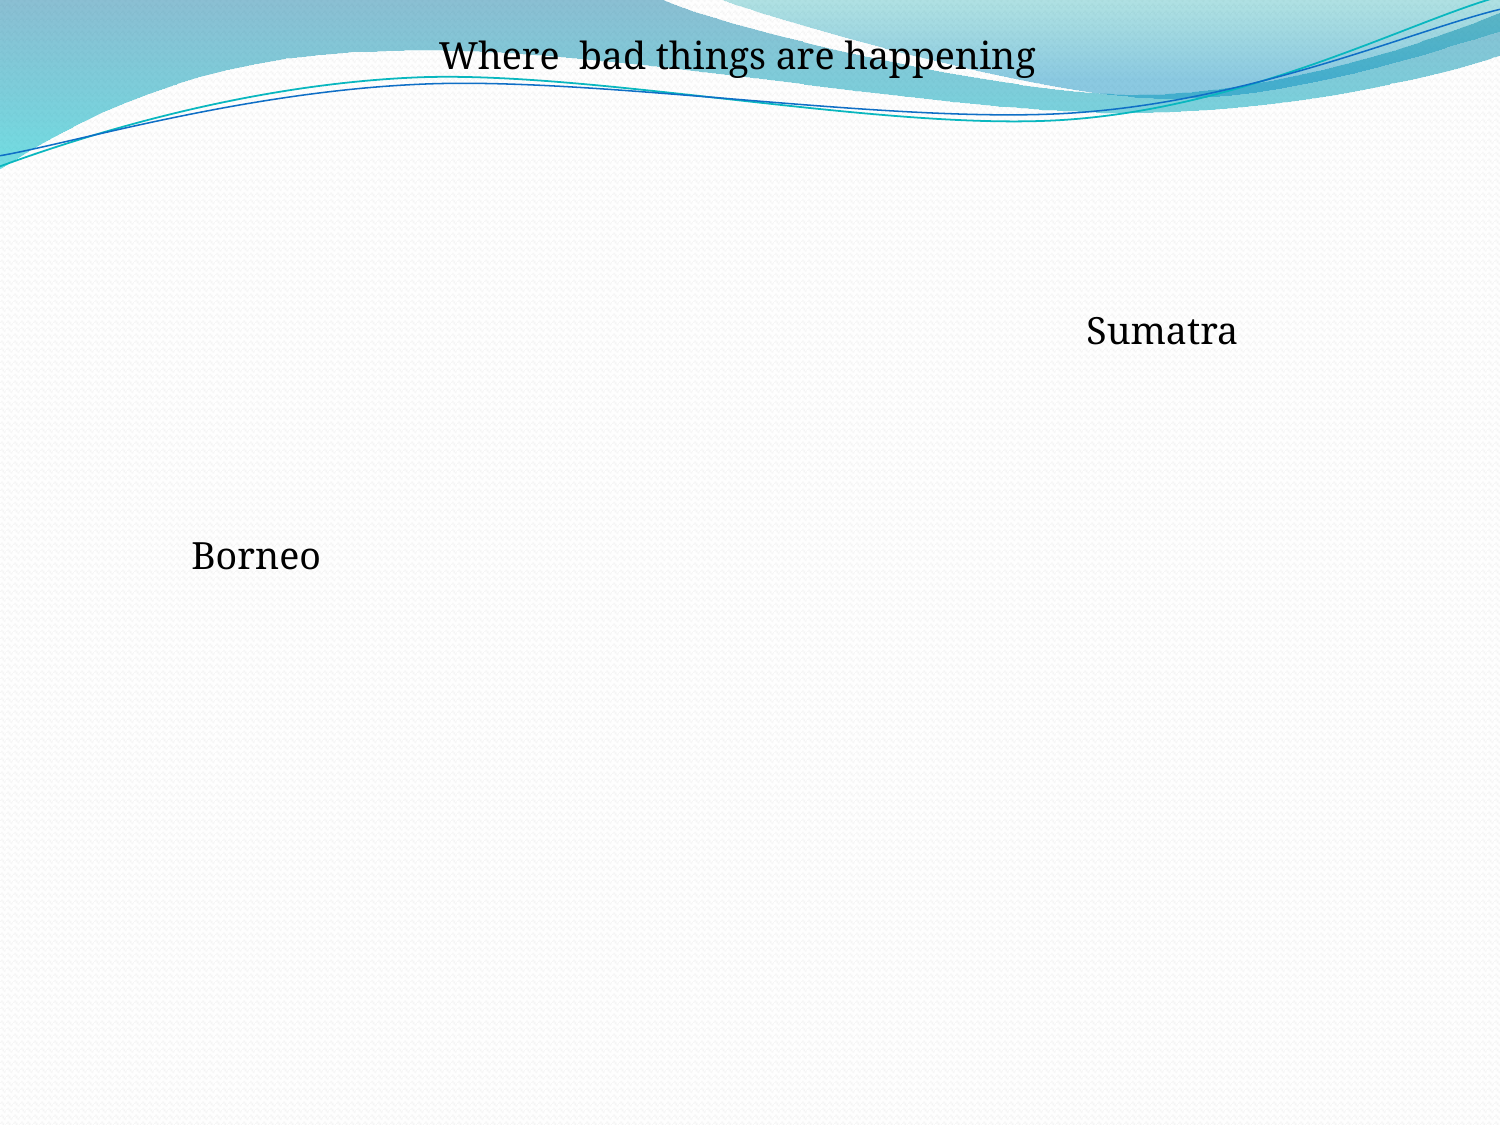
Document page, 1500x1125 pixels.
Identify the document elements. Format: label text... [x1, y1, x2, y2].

text_box Sumatra [912, 299, 1413, 360]
text_box Where bad things are happening [300, 24, 1175, 85]
text_box Borneo [37, 524, 475, 585]
